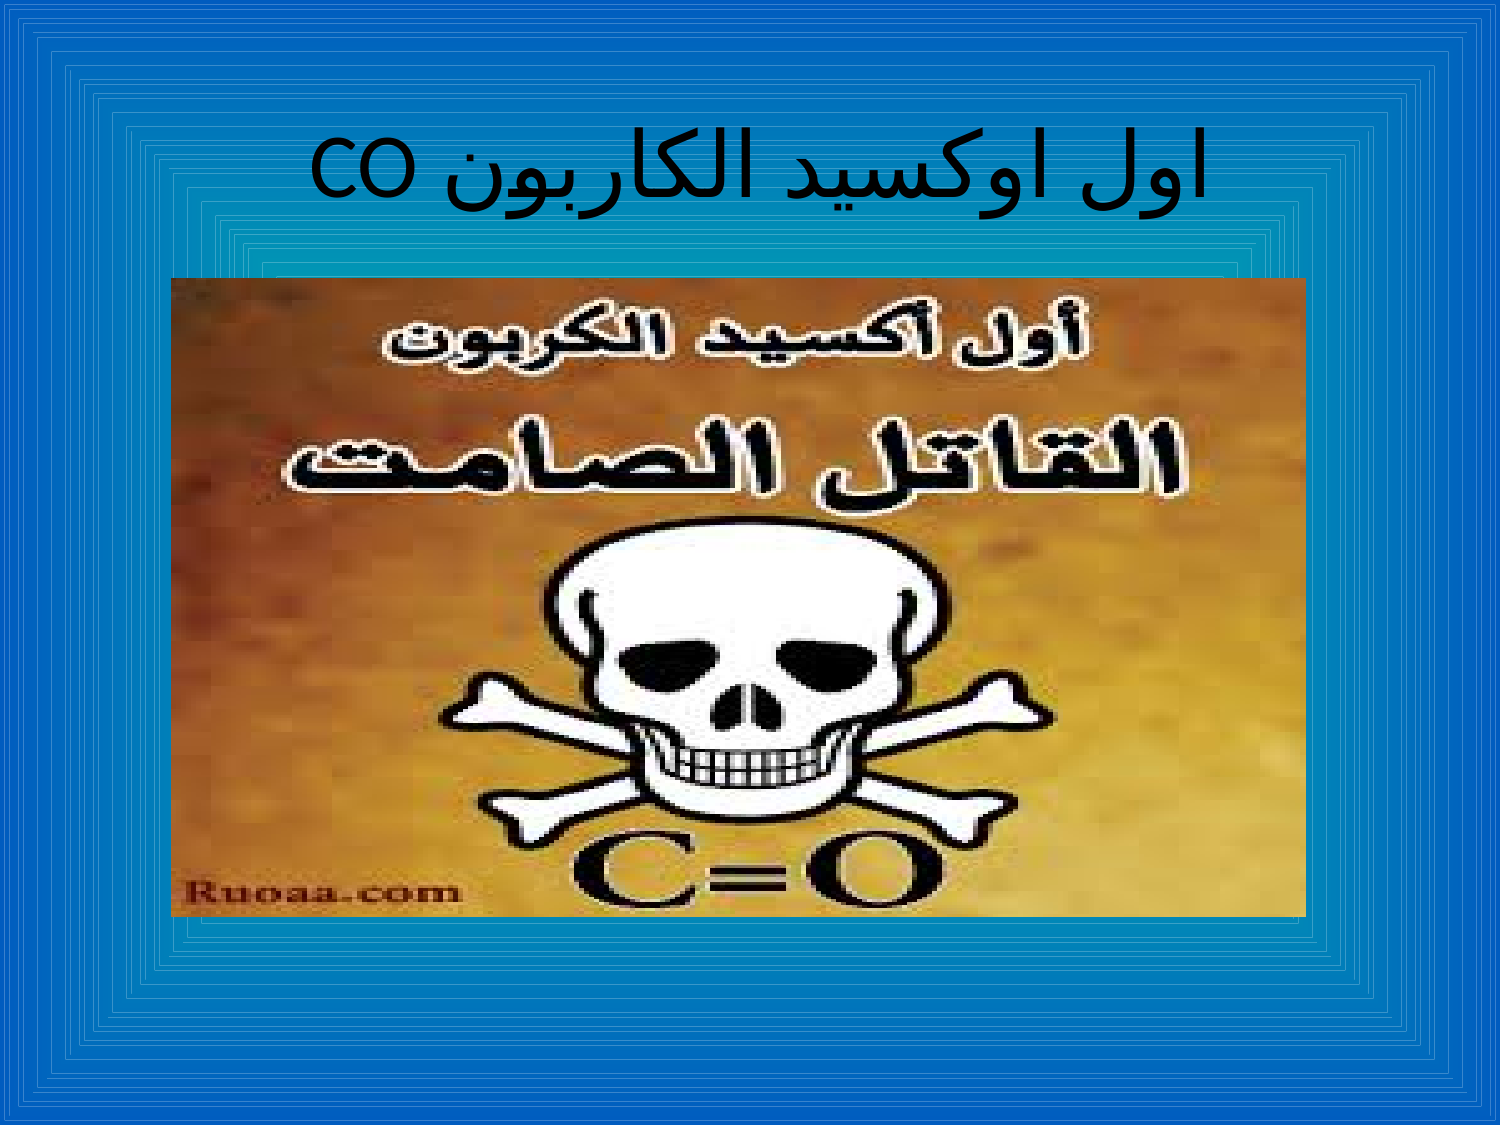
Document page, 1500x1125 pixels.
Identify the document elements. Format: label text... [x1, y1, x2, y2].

picture [172, 278, 1305, 916]
title اول اوكسيد الكاربون CO [112, 54, 1388, 268]
